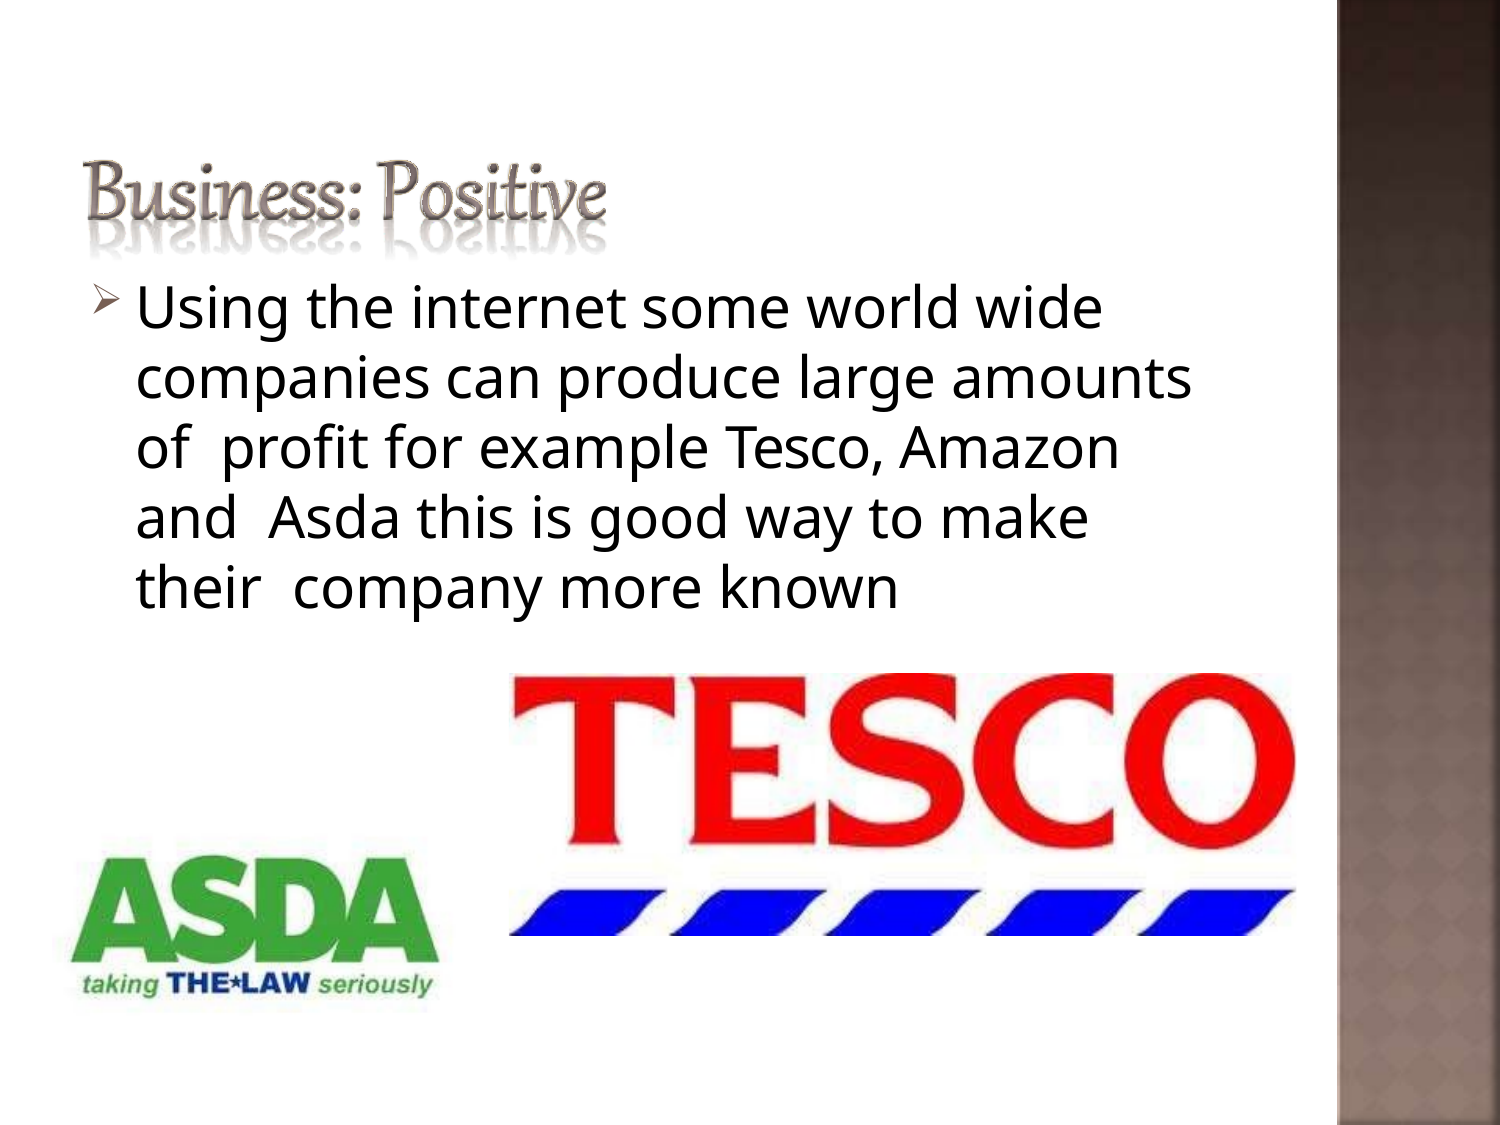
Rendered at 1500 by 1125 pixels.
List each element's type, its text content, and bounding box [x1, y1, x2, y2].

text_box [1337, 0, 1500, 1125]
text_box [82, 216, 607, 276]
text_box [82, 159, 606, 220]
text_box [508, 673, 1297, 936]
text_box [52, 787, 468, 1085]
text_box Using the internet some world wide companies can produce large amounts of profit for example Tesco, Amazon and Asda this is good way to make their company more known [87, 267, 1208, 620]
